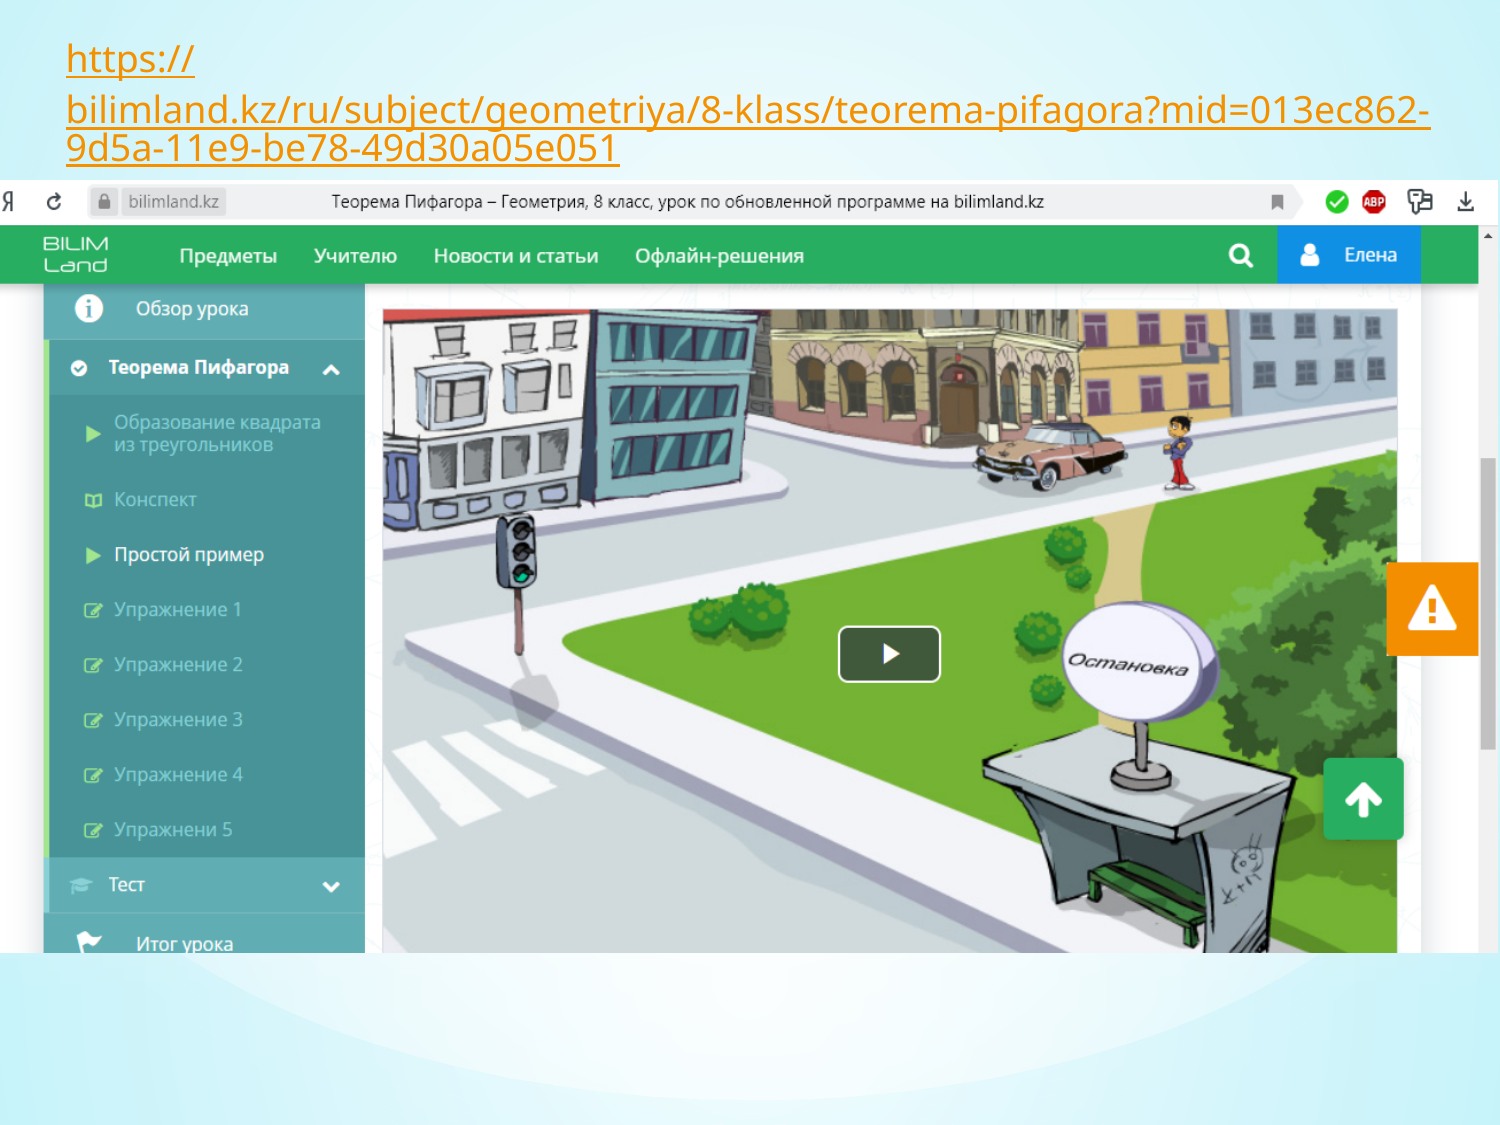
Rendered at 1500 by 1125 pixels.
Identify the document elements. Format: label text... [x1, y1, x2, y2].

picture [0, 180, 1500, 953]
text_box https://bilimland.kz/ru/subject/geometriya/8-klass/teorema-pifagora?mid=013ec862-9d5a-11e9-be78-49d30a05e051 [50, 27, 1447, 178]
